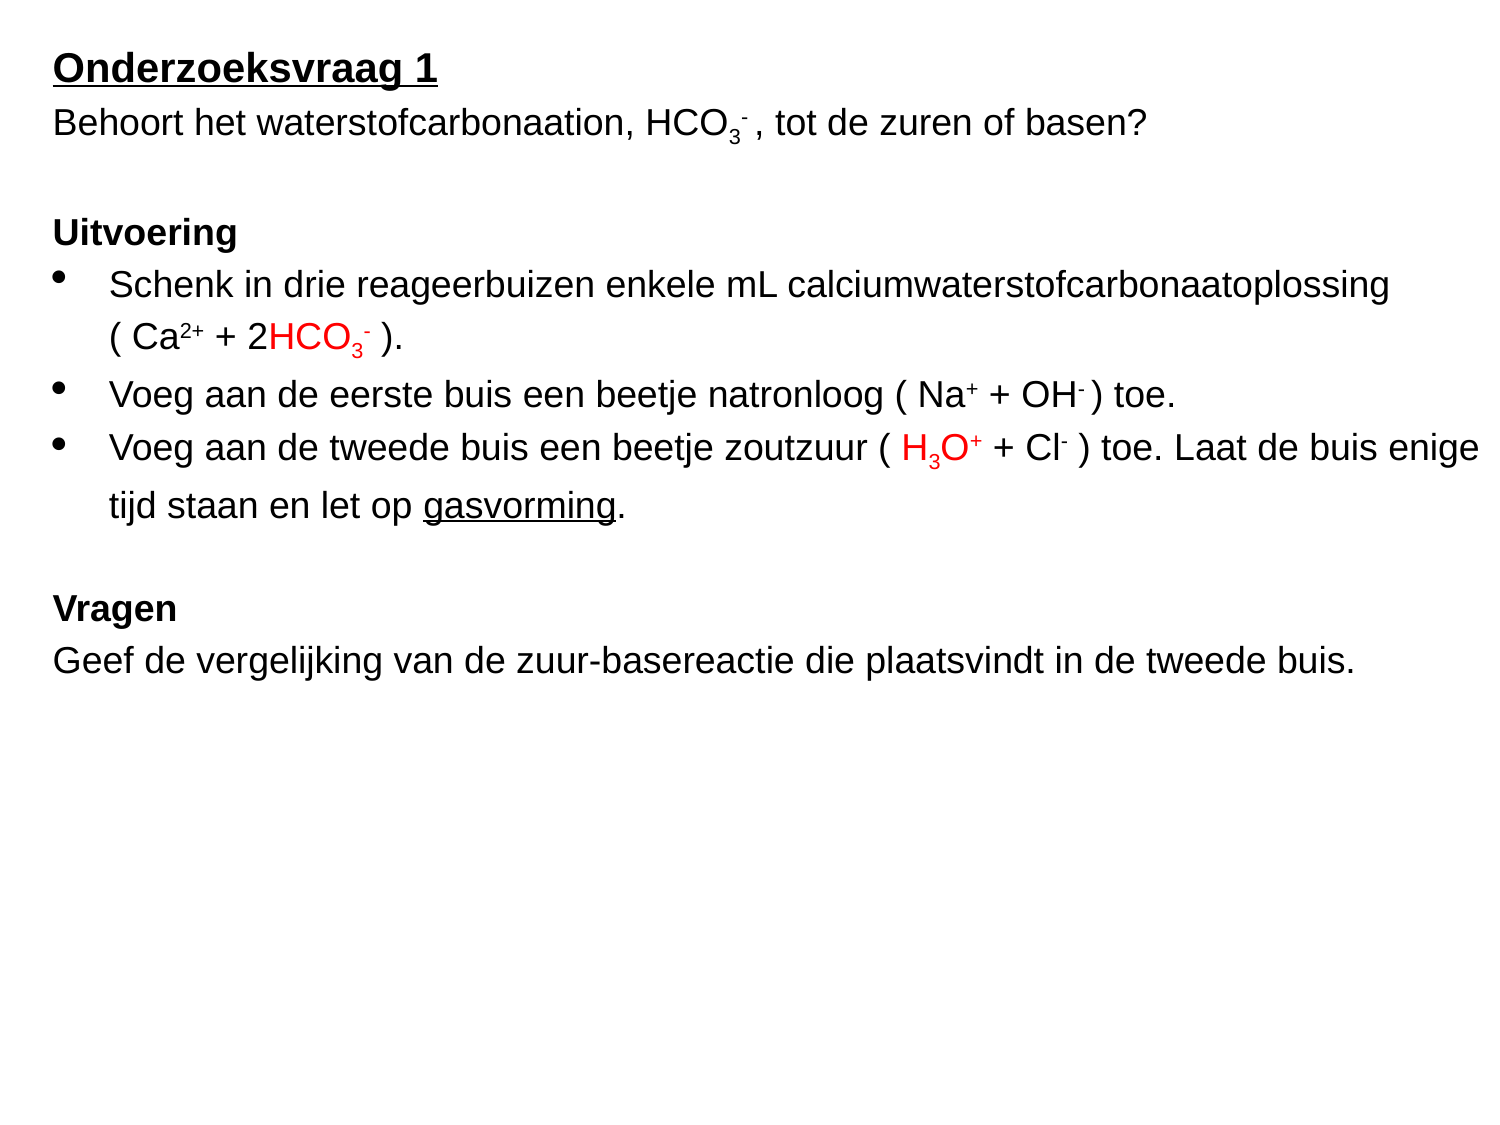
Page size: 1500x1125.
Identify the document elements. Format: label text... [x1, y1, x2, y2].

text_box Onderzoeksvraag 1 Behoort het waterstofcarbonaation, HCO3- , tot de zuren of basen? Uitvoering Schenk in drie reageerbuizen enkele mL calciumwaterstofcarbonaatoplossing ( Ca2+ + 2HCO3- ). Voeg aan de eerste buis een beetje natronloog ( Na+ + OH- ) toe. Voeg aan de tweede buis een beetje zoutzuur ( H3O+ + Cl- ) toe. Laat de buis enige tijd staan en let op gasvorming. Vragen Geef de vergelijking van de zuur-basereactie die plaatsvindt in de tweede buis. [37, 25, 1500, 861]
